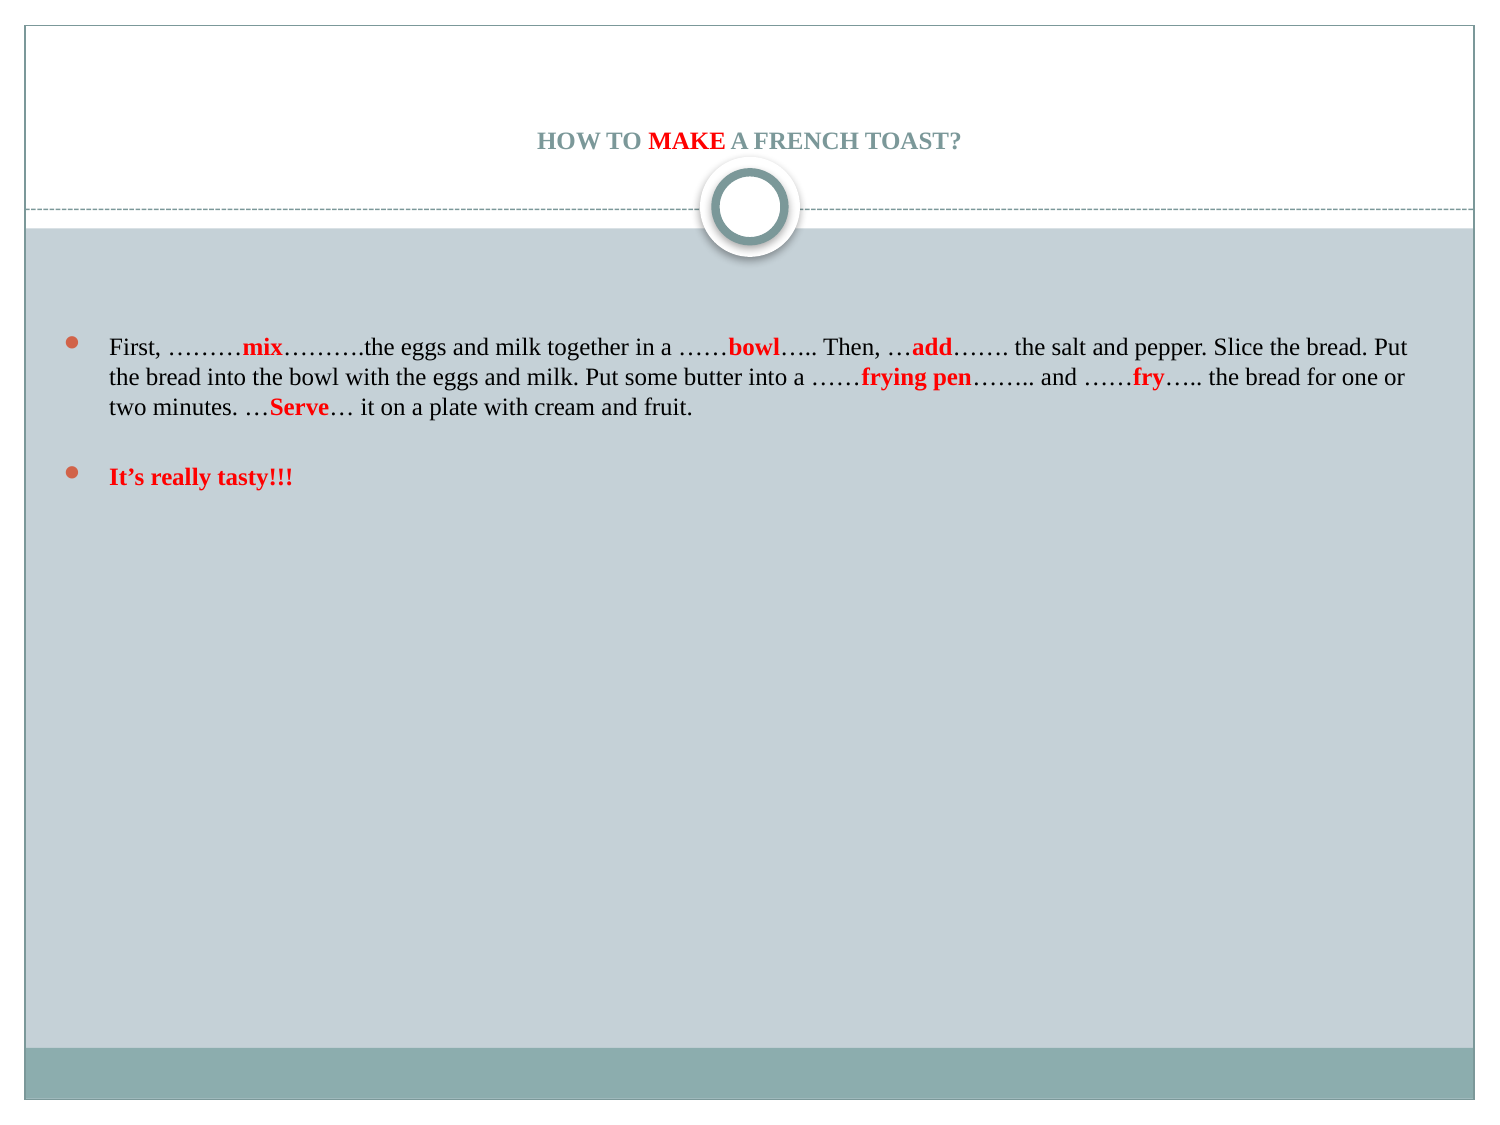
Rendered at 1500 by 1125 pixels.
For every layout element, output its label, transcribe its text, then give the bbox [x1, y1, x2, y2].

title HOW TO MAKE A FRENCH TOAST? [49, 37, 1450, 162]
list First, ………mix……….the eggs and milk together in a ……bowl….. Then, …add……. the salt and pepper. Slice the bread. Put the bread into the bowl with the eggs and milk. Put some butter into a ……frying pen…….. and ……fry….. the bread for one or two minutes. …Serve… it on a plate with cream and fruit. It’s really tasty!!! [49, 250, 1445, 1001]
